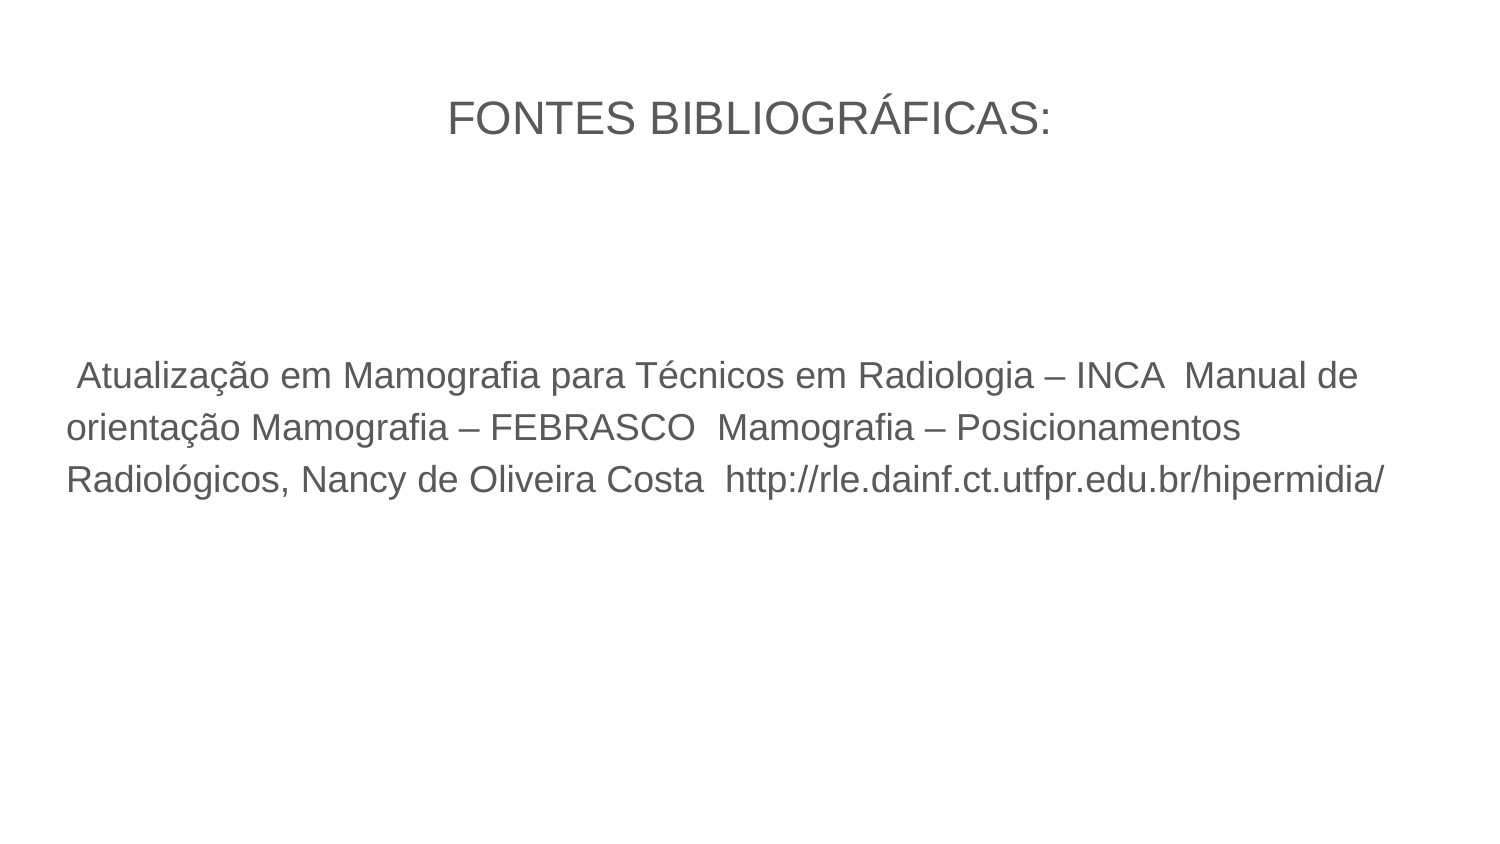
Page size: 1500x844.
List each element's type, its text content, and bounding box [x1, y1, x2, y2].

list Atualização em Mamografia para Técnicos em Radiologia – INCA Manual de orientação Mamografia – FEBRASCO Mamografia – Posicionamentos Radiológicos, Nancy de Oliveira Costa http://rle.dainf.ct.utfpr.edu.br/hipermidia/ [51, 329, 1449, 750]
title FONTES BIBLIOGRÁFICAS: [51, 72, 1449, 167]
